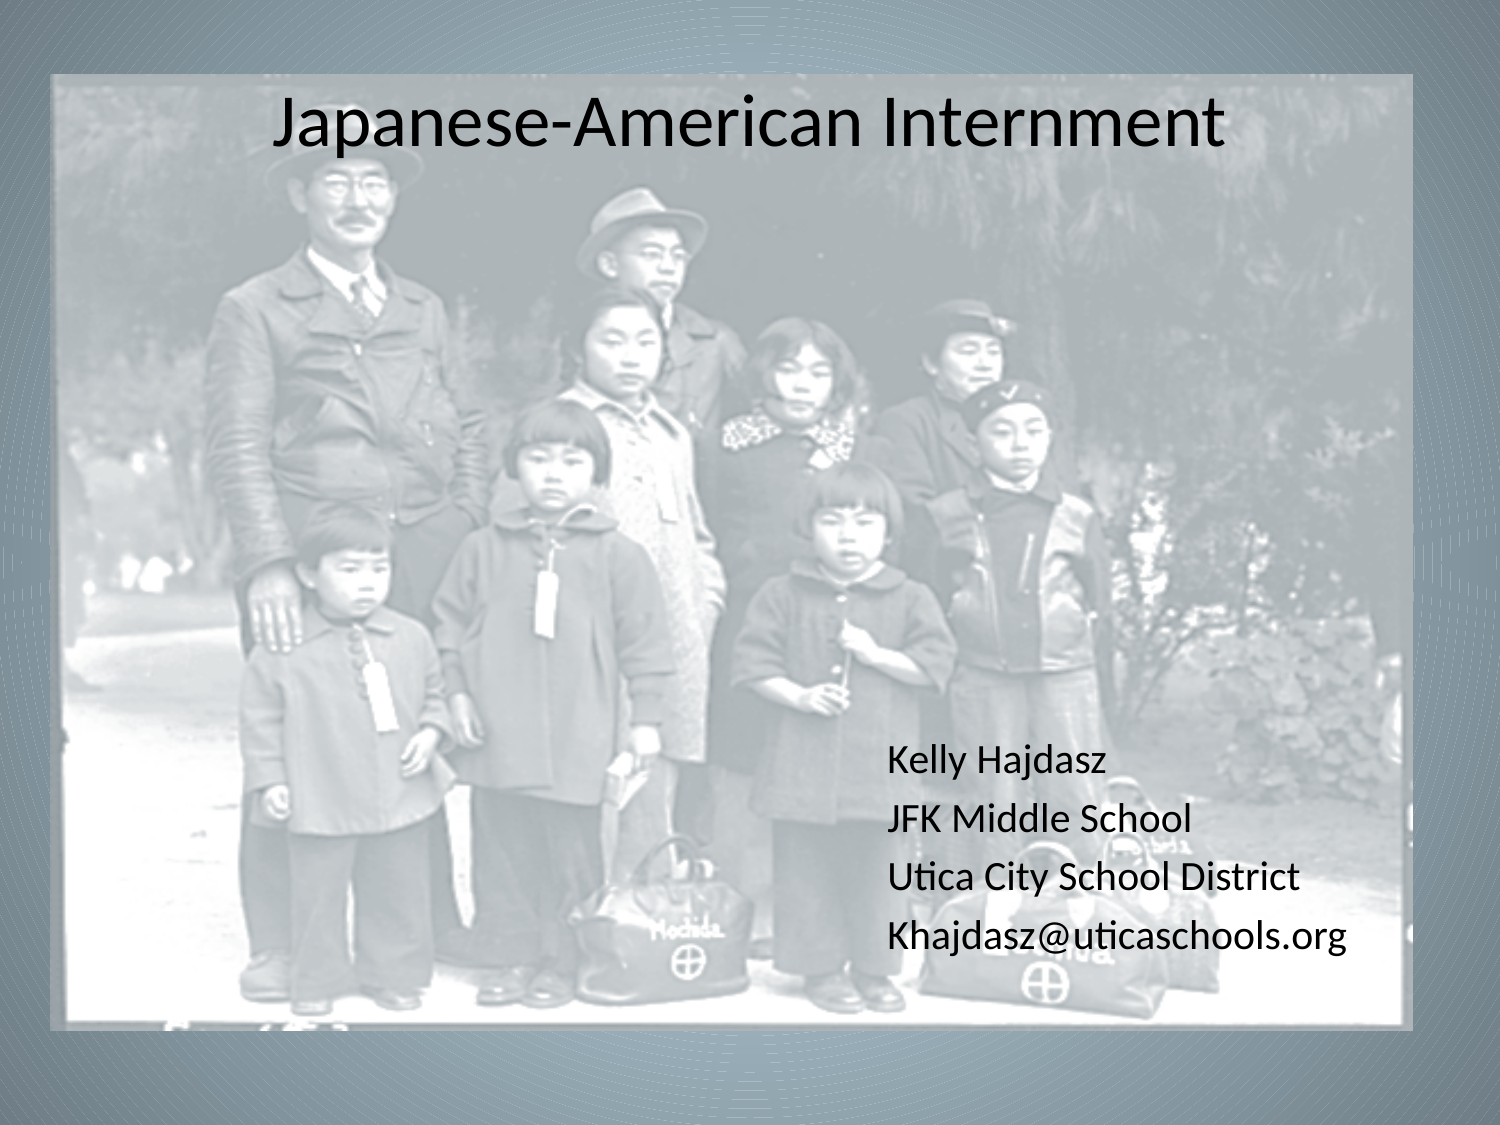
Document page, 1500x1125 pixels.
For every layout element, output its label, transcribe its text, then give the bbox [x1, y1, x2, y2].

list Kelly Hajdasz JFK Middle School Utica City School District Khajdasz@uticaschools.org [1415, 262, 1425, 1005]
picture [49, 74, 1413, 1032]
title Japanese-American Internment [75, 45, 1425, 188]
